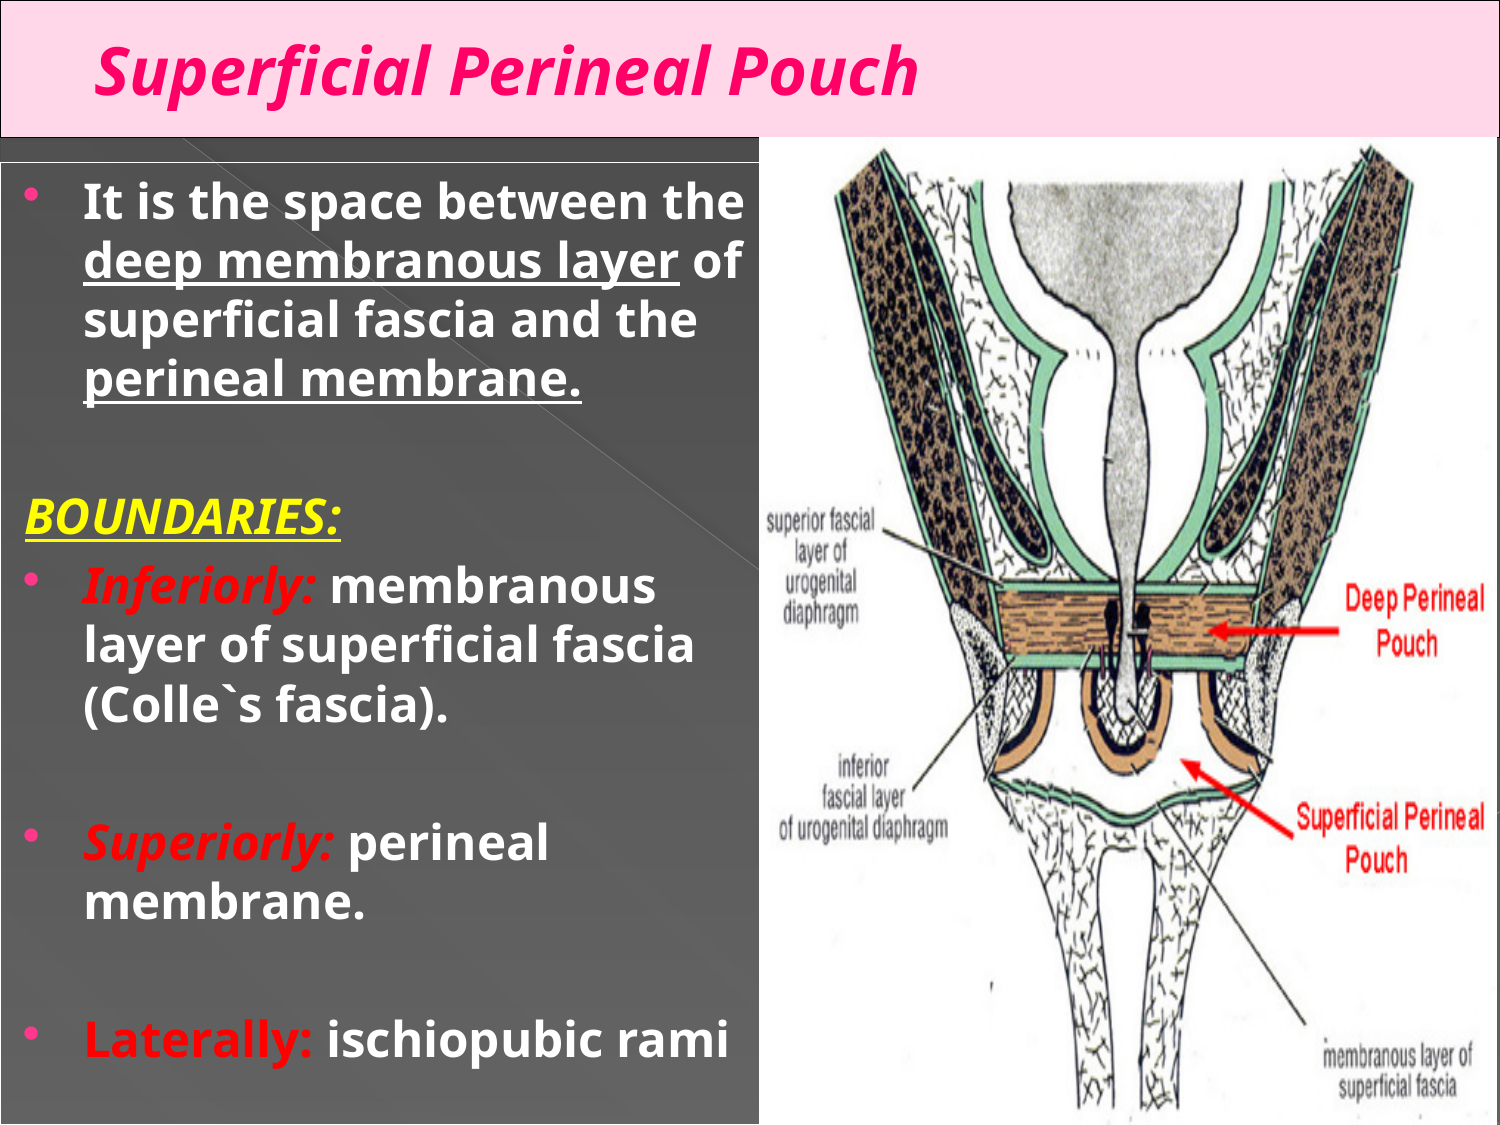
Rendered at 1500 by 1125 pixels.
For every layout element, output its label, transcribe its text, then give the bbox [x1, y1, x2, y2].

title Superficial Perineal Pouch [0, 0, 1500, 138]
picture [758, 137, 1497, 1125]
list It is the space between the deep membranous layer of superficial fascia and the perineal membrane. BOUNDARIES: Inferiorly: membranous layer of superficial fascia (Colle`s fascia). Superiorly: perineal membrane. Laterally: ischiopubic rami [0, 162, 753, 1125]
